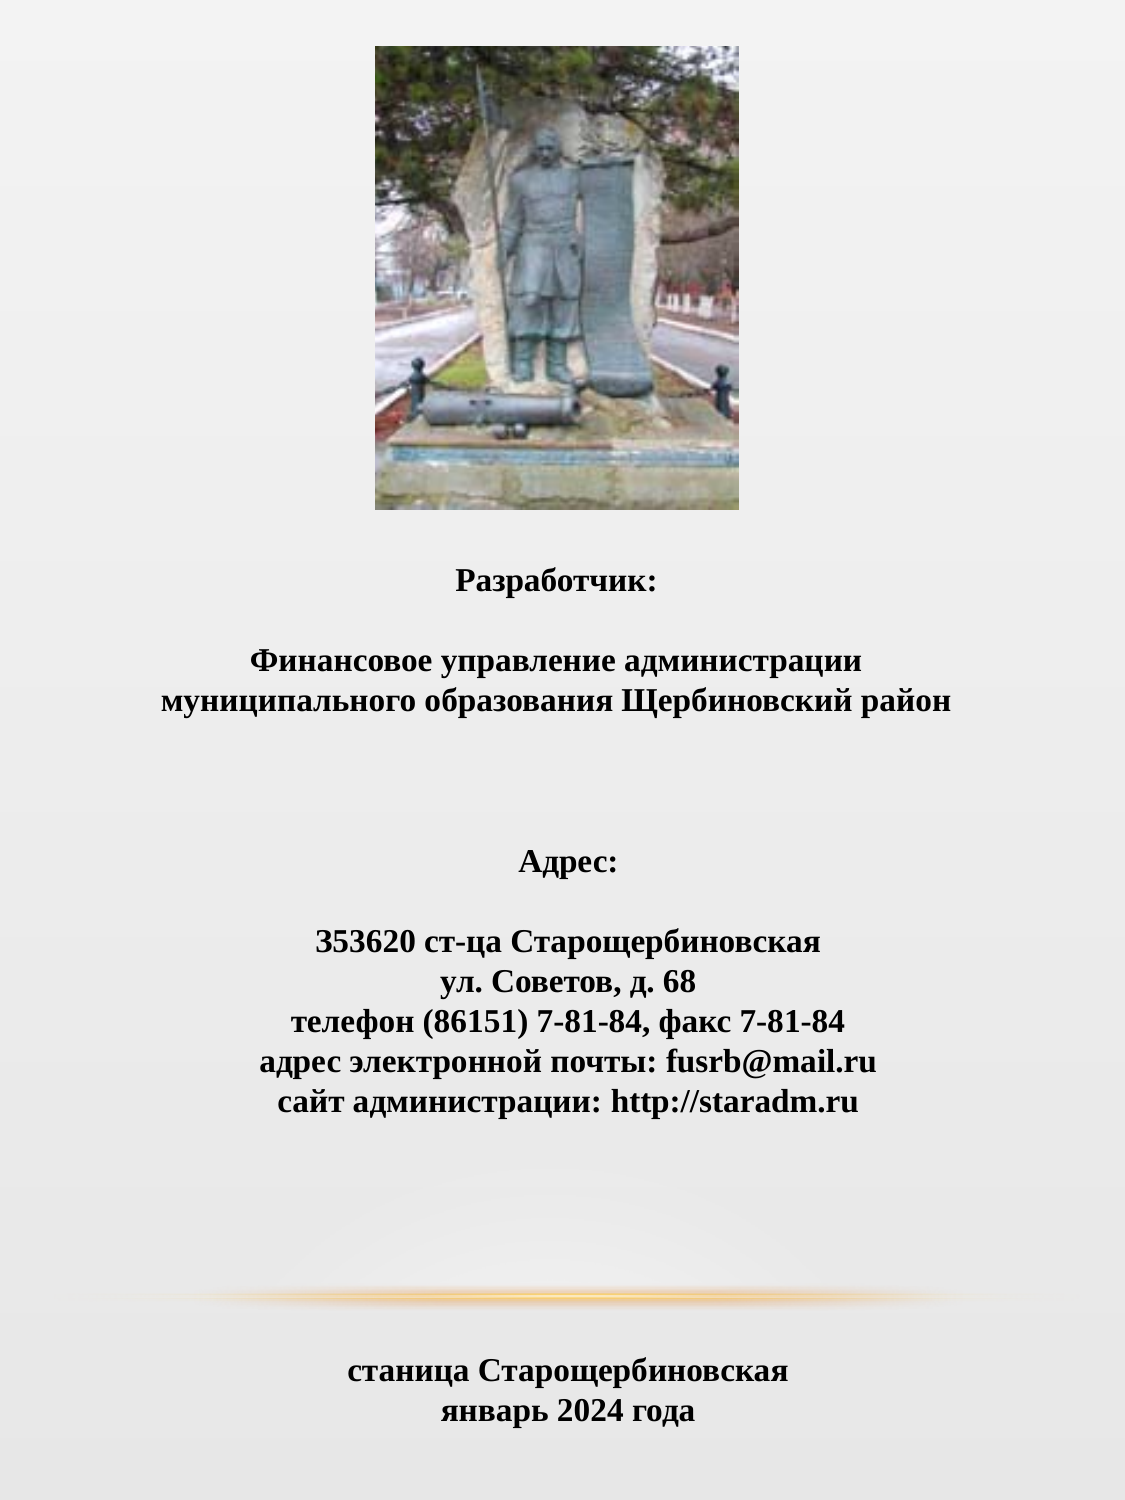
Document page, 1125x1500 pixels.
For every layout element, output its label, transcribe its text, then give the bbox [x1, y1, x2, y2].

text_box Адрес: З53620 ст-ца Старощербиновская ул. Советов, д. 68 телефон (86151) 7-81-84, факс 7-81-84 адрес электронной почты: fusrb@mail.ru сайт администрации: http://staradm.ru [152, 831, 985, 1167]
text_box Разработчик: Финансовое управление администрации муниципального образования Щербиновский район [140, 550, 973, 726]
picture [0, 0, 1125, 1500]
text_box станица Старощербиновская январь 2024 года [152, 1340, 985, 1436]
